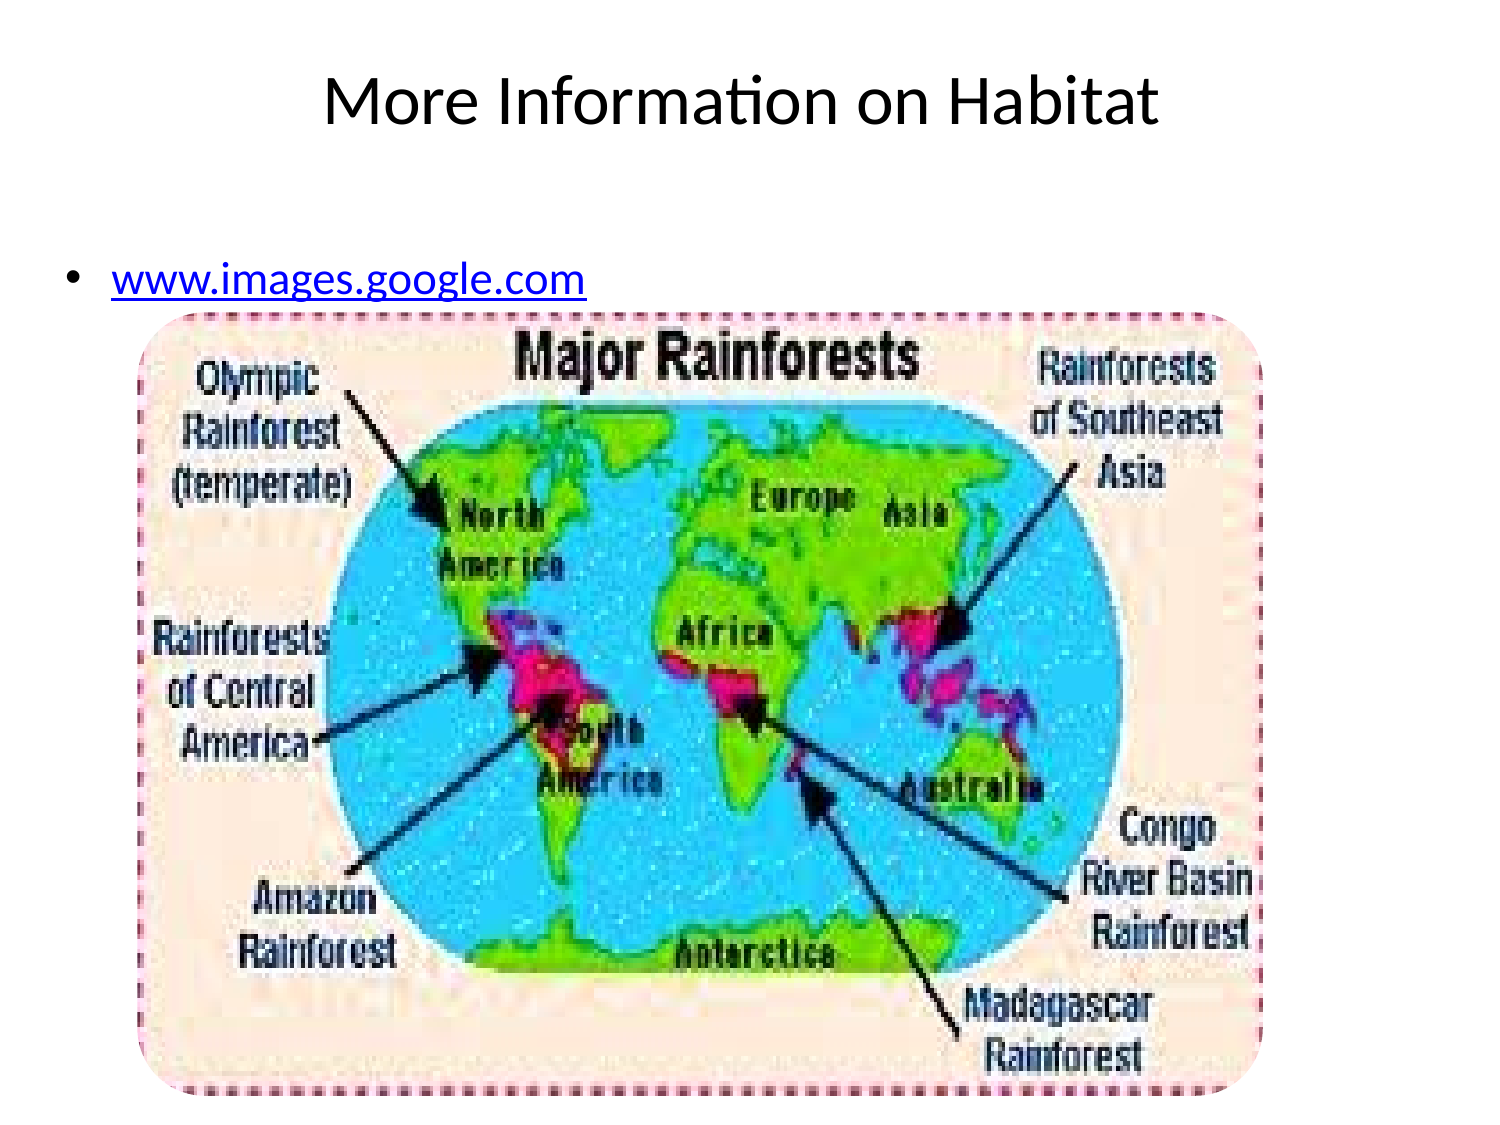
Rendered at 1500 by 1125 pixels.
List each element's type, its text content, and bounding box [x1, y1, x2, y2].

title More Information on Habitat [75, 45, 1425, 174]
list www.images.google.com [50, 174, 1463, 313]
picture [137, 312, 1263, 1096]
